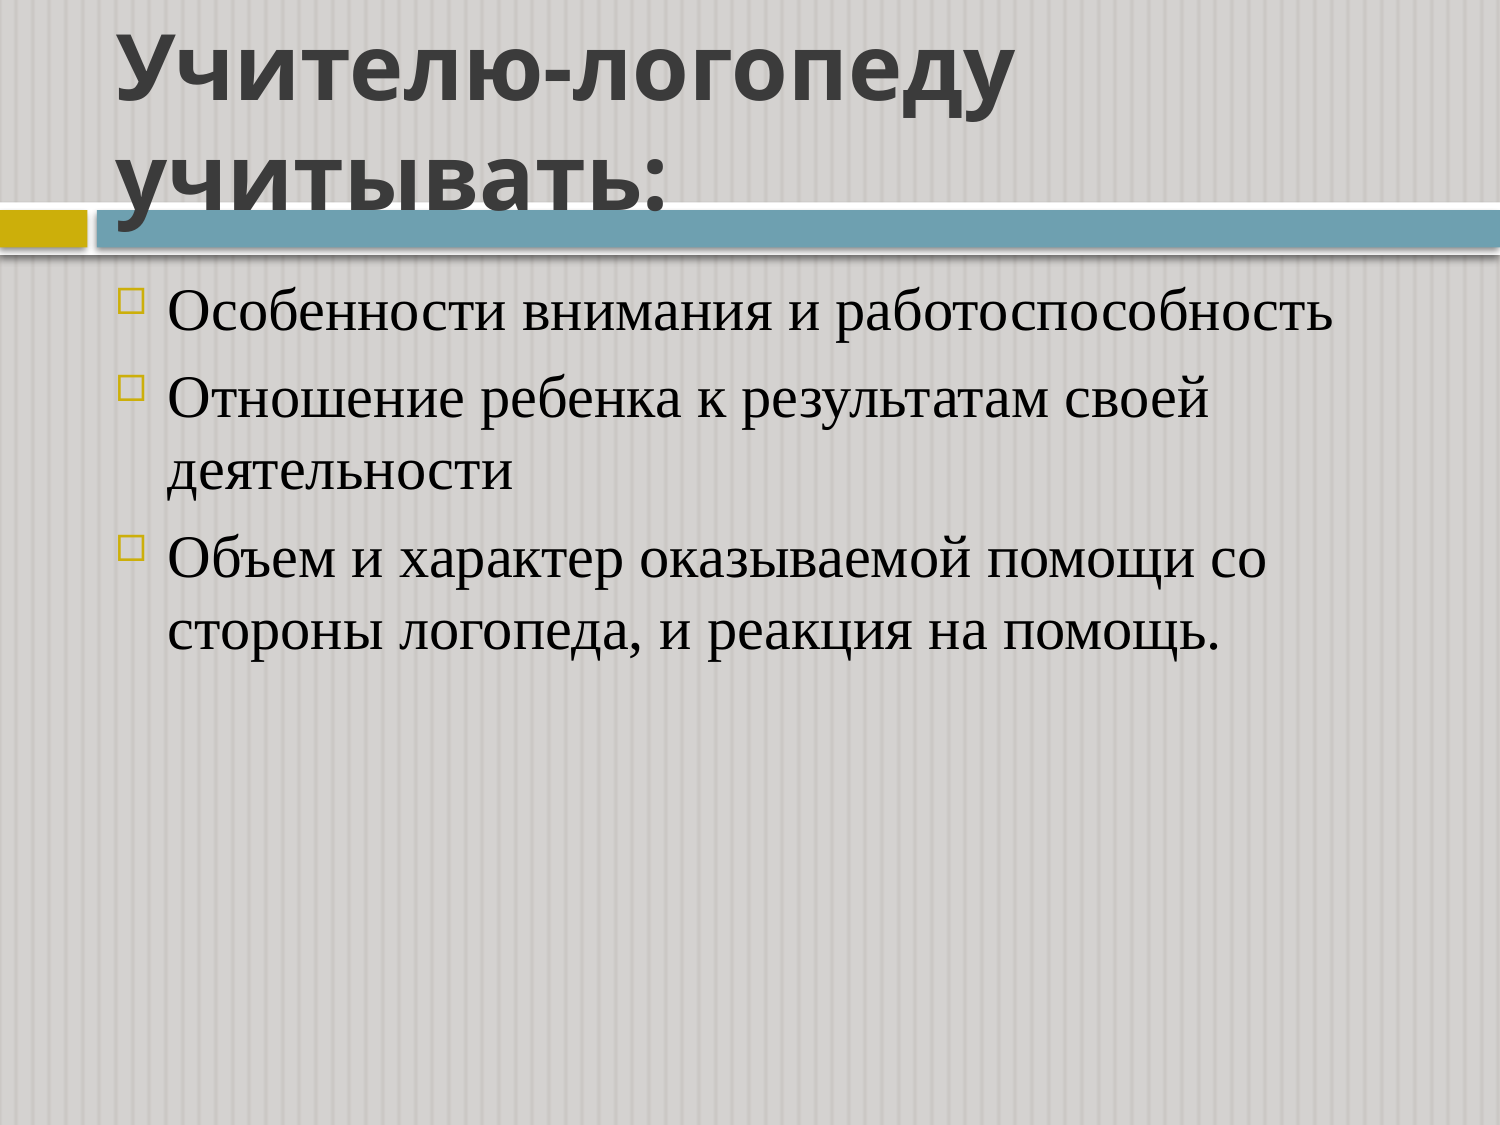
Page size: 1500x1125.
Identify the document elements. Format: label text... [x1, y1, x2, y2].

list Особенности внимания и работоспособность Отношение ребенка к результатам своей деятельности Объем и характер оказываемой помощи со стороны логопеда, и реакция на помощь. [100, 262, 1438, 1000]
title Учителю-логопеду учитывать: [100, 37, 1438, 200]
